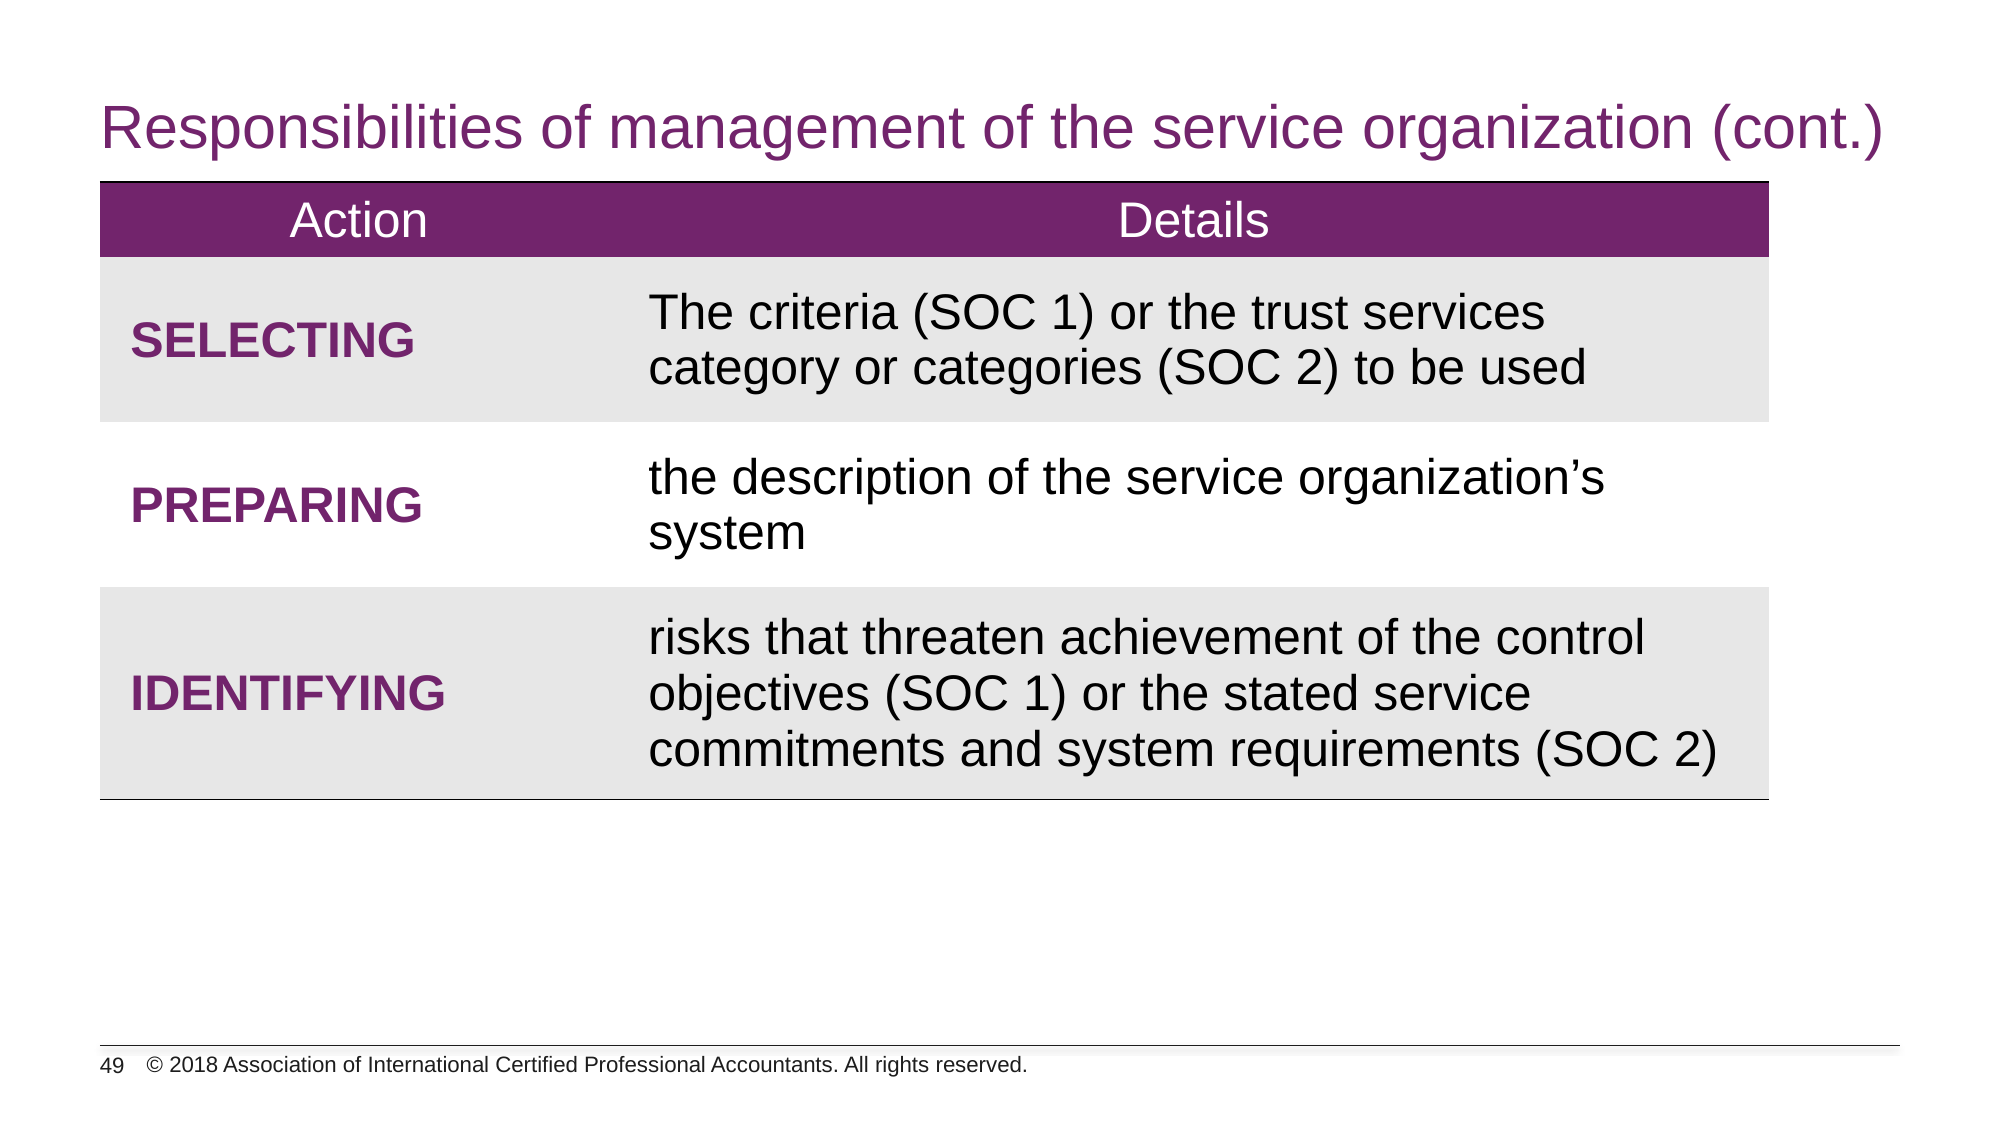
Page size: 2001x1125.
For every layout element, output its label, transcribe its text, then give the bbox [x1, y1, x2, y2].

footer © 2018 Association of International Certified Professional Accountants. All rights reserved. [147, 1050, 1900, 1111]
slide_number 49 [99, 1050, 147, 1111]
table_cell PREPARING [100, 422, 618, 587]
table_cell risks that threaten achievement of the control objectives (SOC 1) or the stated service commitments and system requirements (SOC 2) [618, 587, 1769, 799]
table_header Details [618, 183, 1769, 257]
table_cell the description of the service organization’s system [618, 422, 1769, 587]
table_cell The criteria (SOC 1) or the trust services category or categories (SOC 2) to be used [618, 257, 1769, 422]
title Responsibilities of management of the service organization (cont.) [100, 31, 1900, 161]
table_cell SELECTING [100, 257, 618, 422]
table_header Action [100, 183, 618, 257]
table_cell IDENTIFYING [100, 587, 618, 799]
